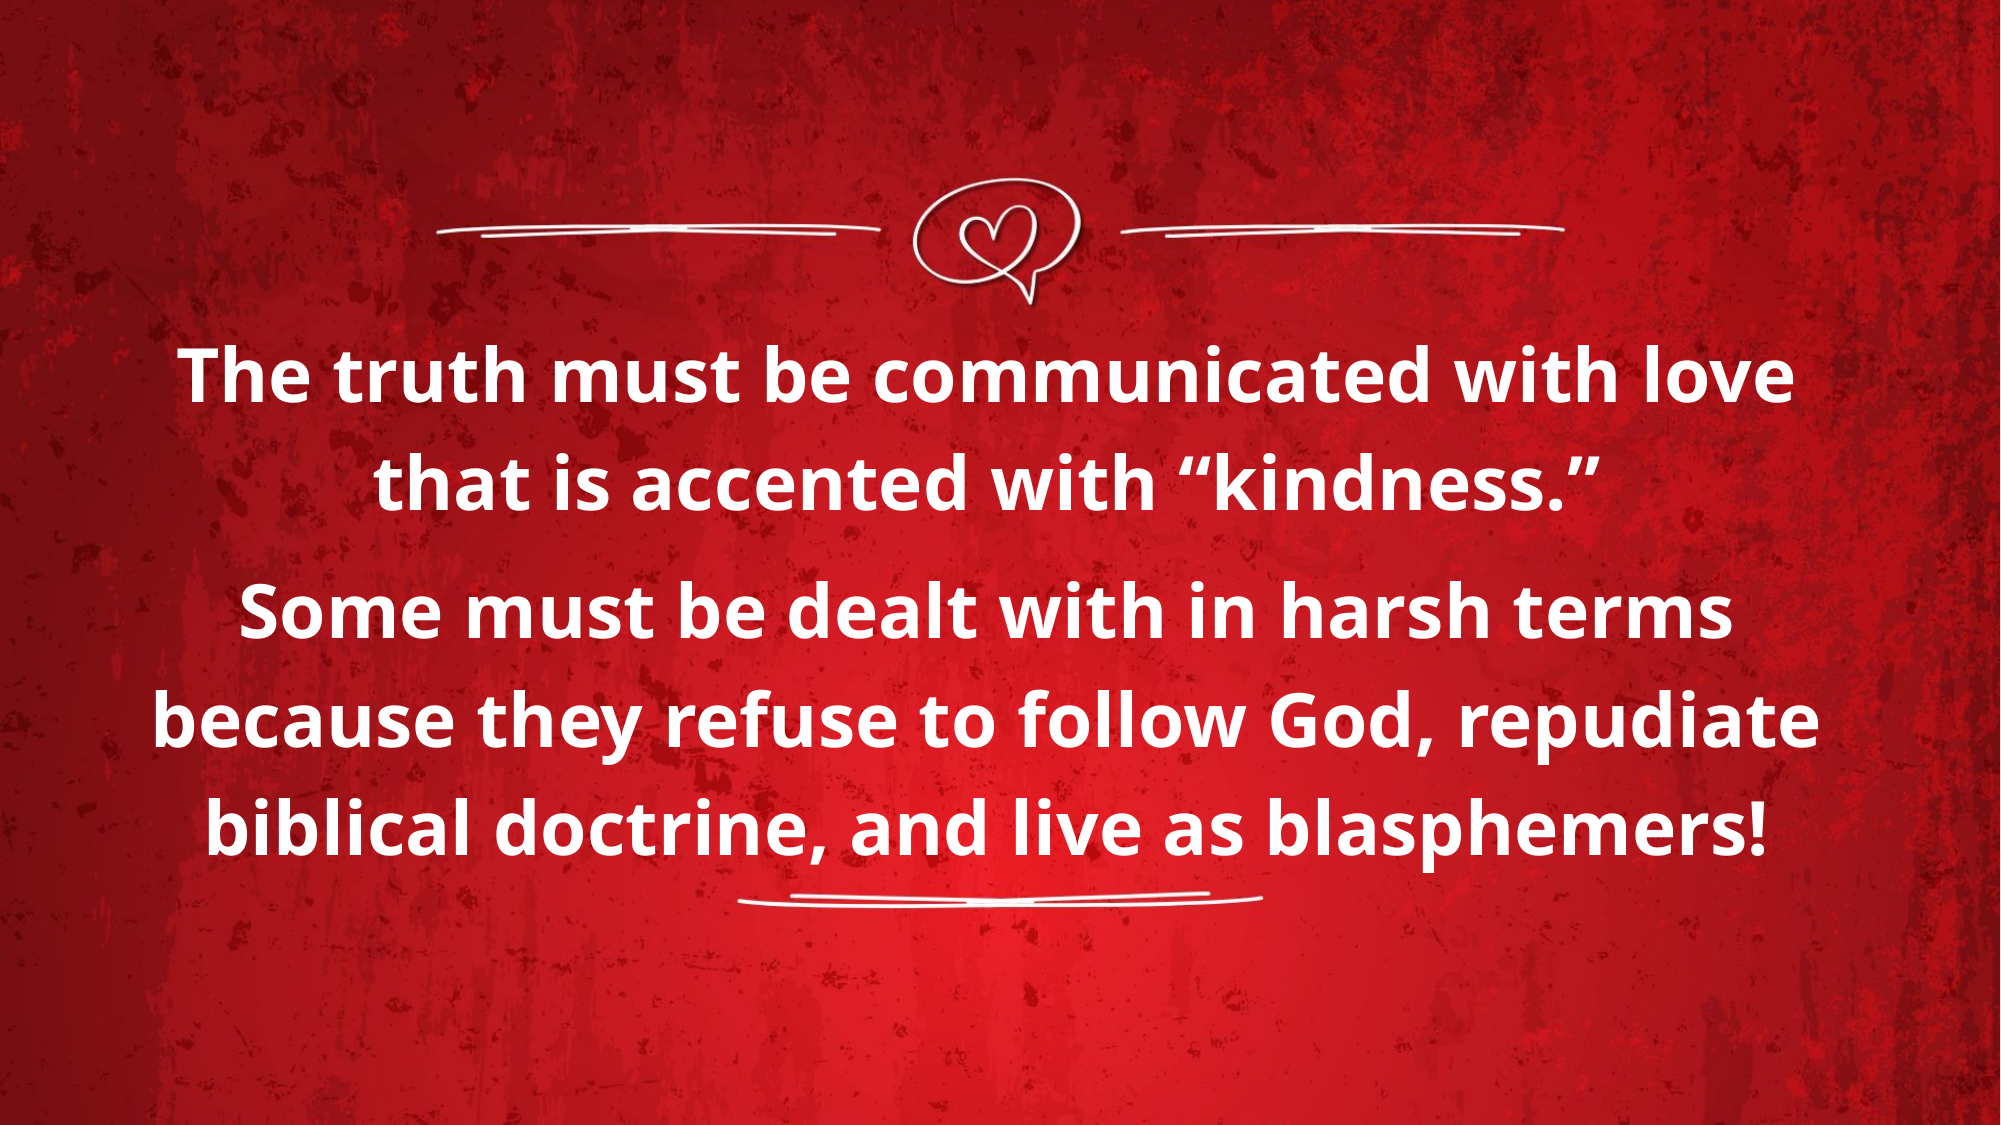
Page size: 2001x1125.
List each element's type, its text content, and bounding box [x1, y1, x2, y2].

picture [0, 0, 2001, 1125]
list The truth must be communicated with love that is accented with “kindness.” Some must be dealt with in harsh terms because they refuse to follow God, repudiate biblical doctrine, and live as blasphemers! [128, 301, 1847, 879]
